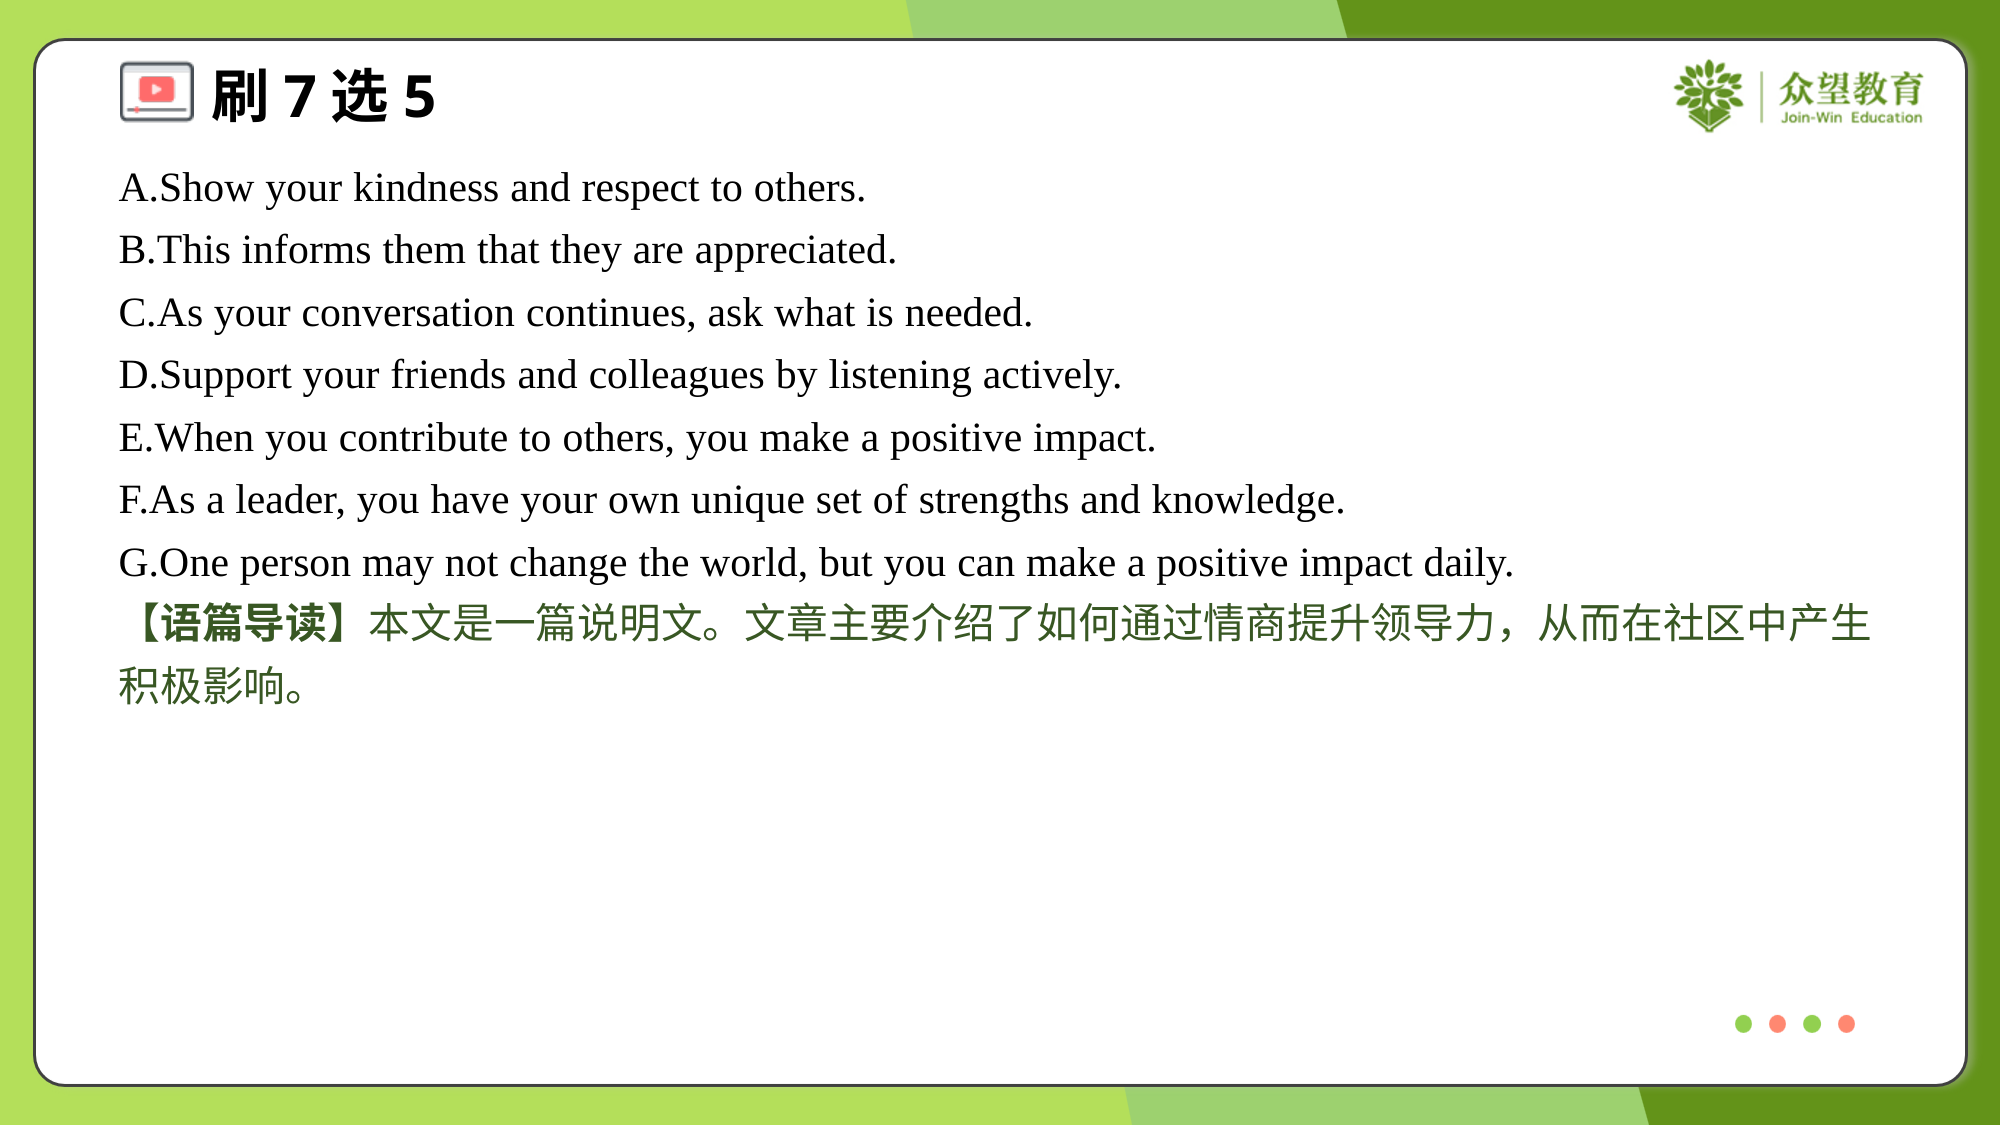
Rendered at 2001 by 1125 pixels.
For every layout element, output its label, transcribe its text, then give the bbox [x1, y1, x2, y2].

text_box A.Show your kindness and respect to others. B.This informs them that they are appreciated. C.As your conversation continues, ask what is needed. D.Support your friends and colleagues by listening actively. E.When you contribute to others, you make a positive impact. F.As a leader, you have your own unique set of strengths and knowledge. G.One person may not change the world, but you can make a positive impact daily. [118, 146, 1883, 579]
picture [0, 0, 2000, 1125]
text_box 【语篇导读】本文是一篇说明文。文章主要介绍了如何通过情商提升领导力，从而在社区中产生积极影响。 [118, 584, 1883, 705]
